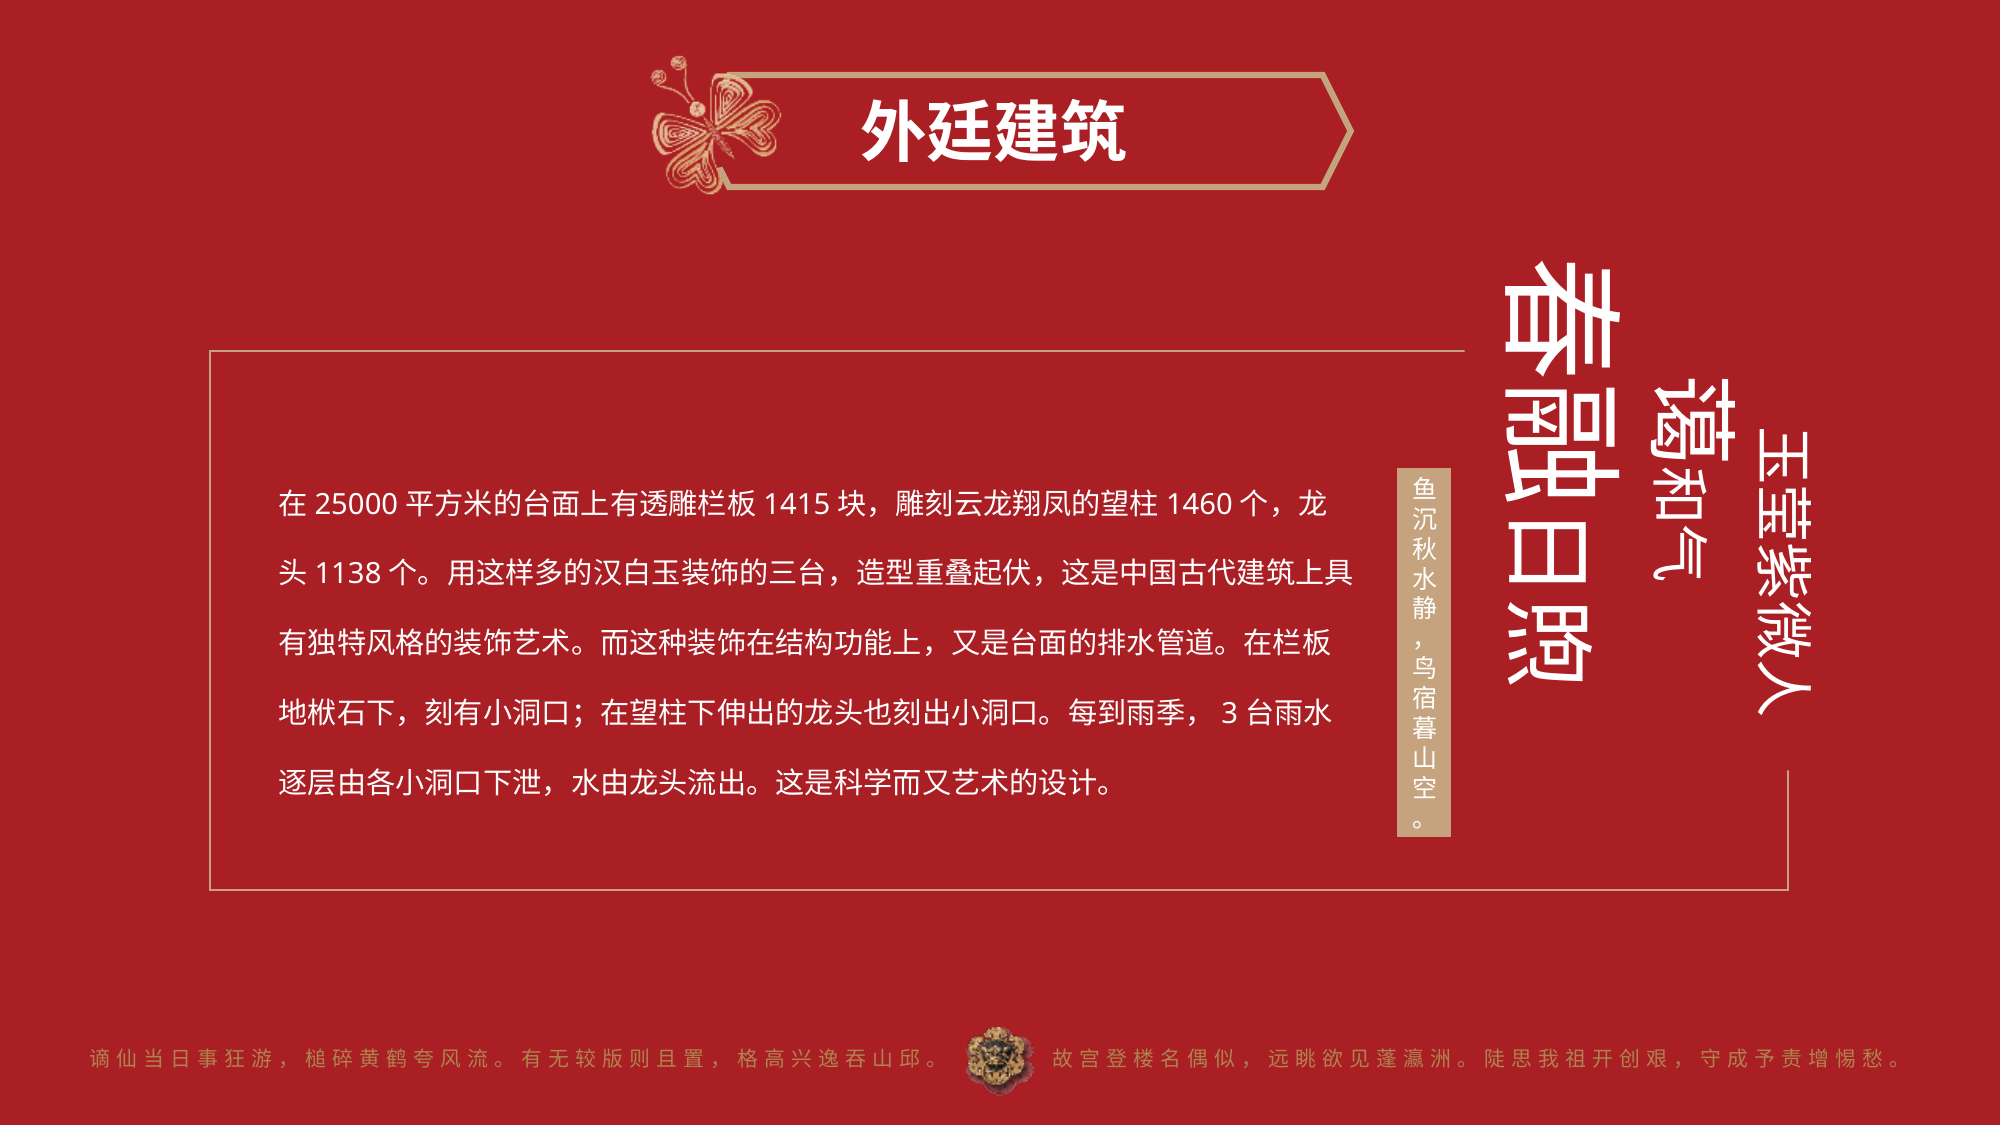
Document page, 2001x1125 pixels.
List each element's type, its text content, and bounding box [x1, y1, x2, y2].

picture [965, 1027, 1034, 1096]
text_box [209, 241, 1829, 890]
text_box 外廷建筑 [845, 82, 1255, 178]
